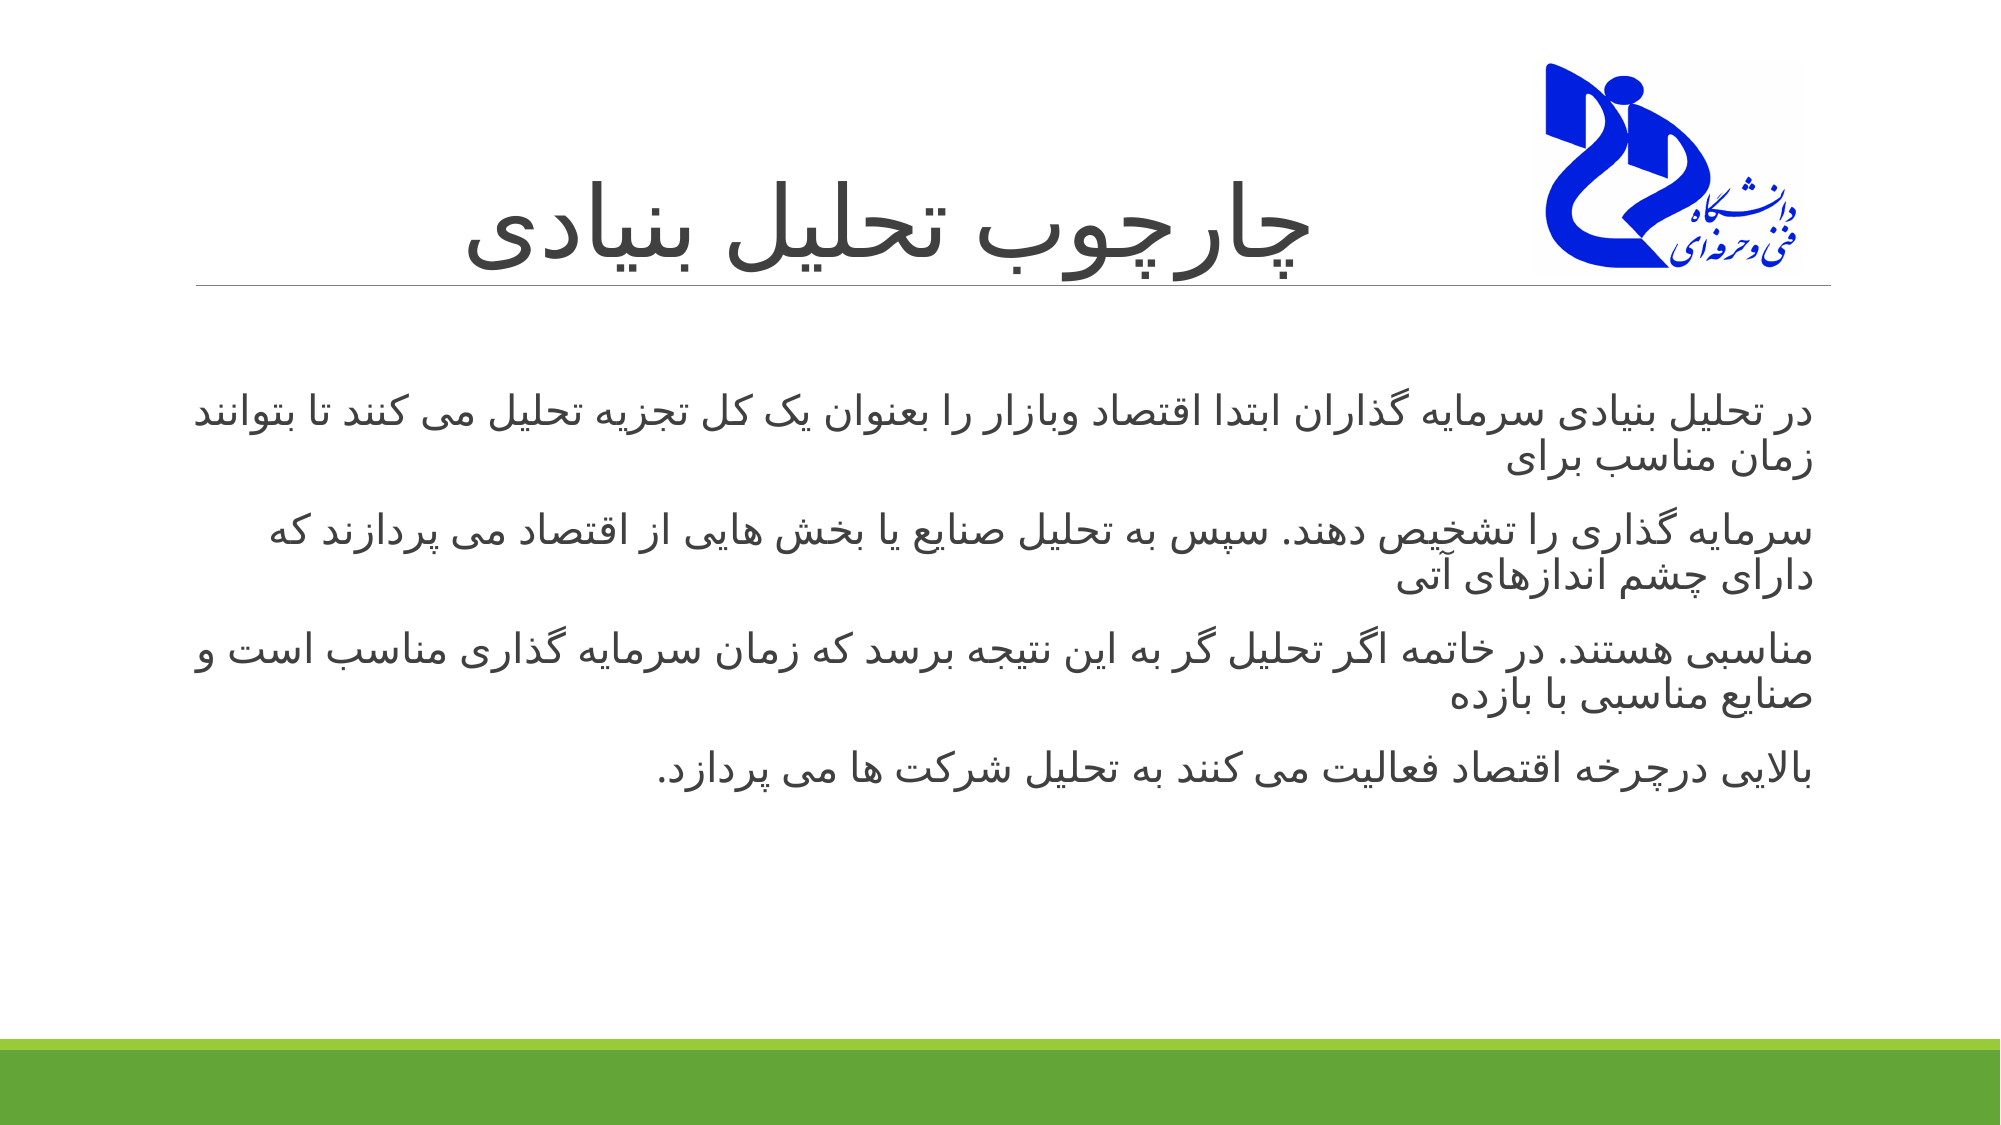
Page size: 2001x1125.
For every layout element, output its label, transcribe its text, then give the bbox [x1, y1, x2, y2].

picture [1502, 48, 1831, 286]
title چارچوب تحلیل بنیادی [180, 47, 1502, 285]
list در تحلیل بنیادی سرمایه گذاران ابتدا اقتصاد وبازار را بعنوان یک کل تجزیه تحلیل می کنند تا بتوانند زمان مناسب برای سرمایه گذاری را تشخیص دهند. سپس به تحلیل صنایع یا بخش هایی از اقتصاد می پردازند که دارای چشم اندازهای آتی مناسبی هستند. در خاتمه اگر تحلیل گر به این نتیجه برسد که زمان سرمایه گذاری مناسب است و صنایع مناسبی با بازده بالایی درچرخه اقتصاد فعالیت می کنند به تحلیل شرکت ها می پردازد. [180, 302, 1830, 963]
